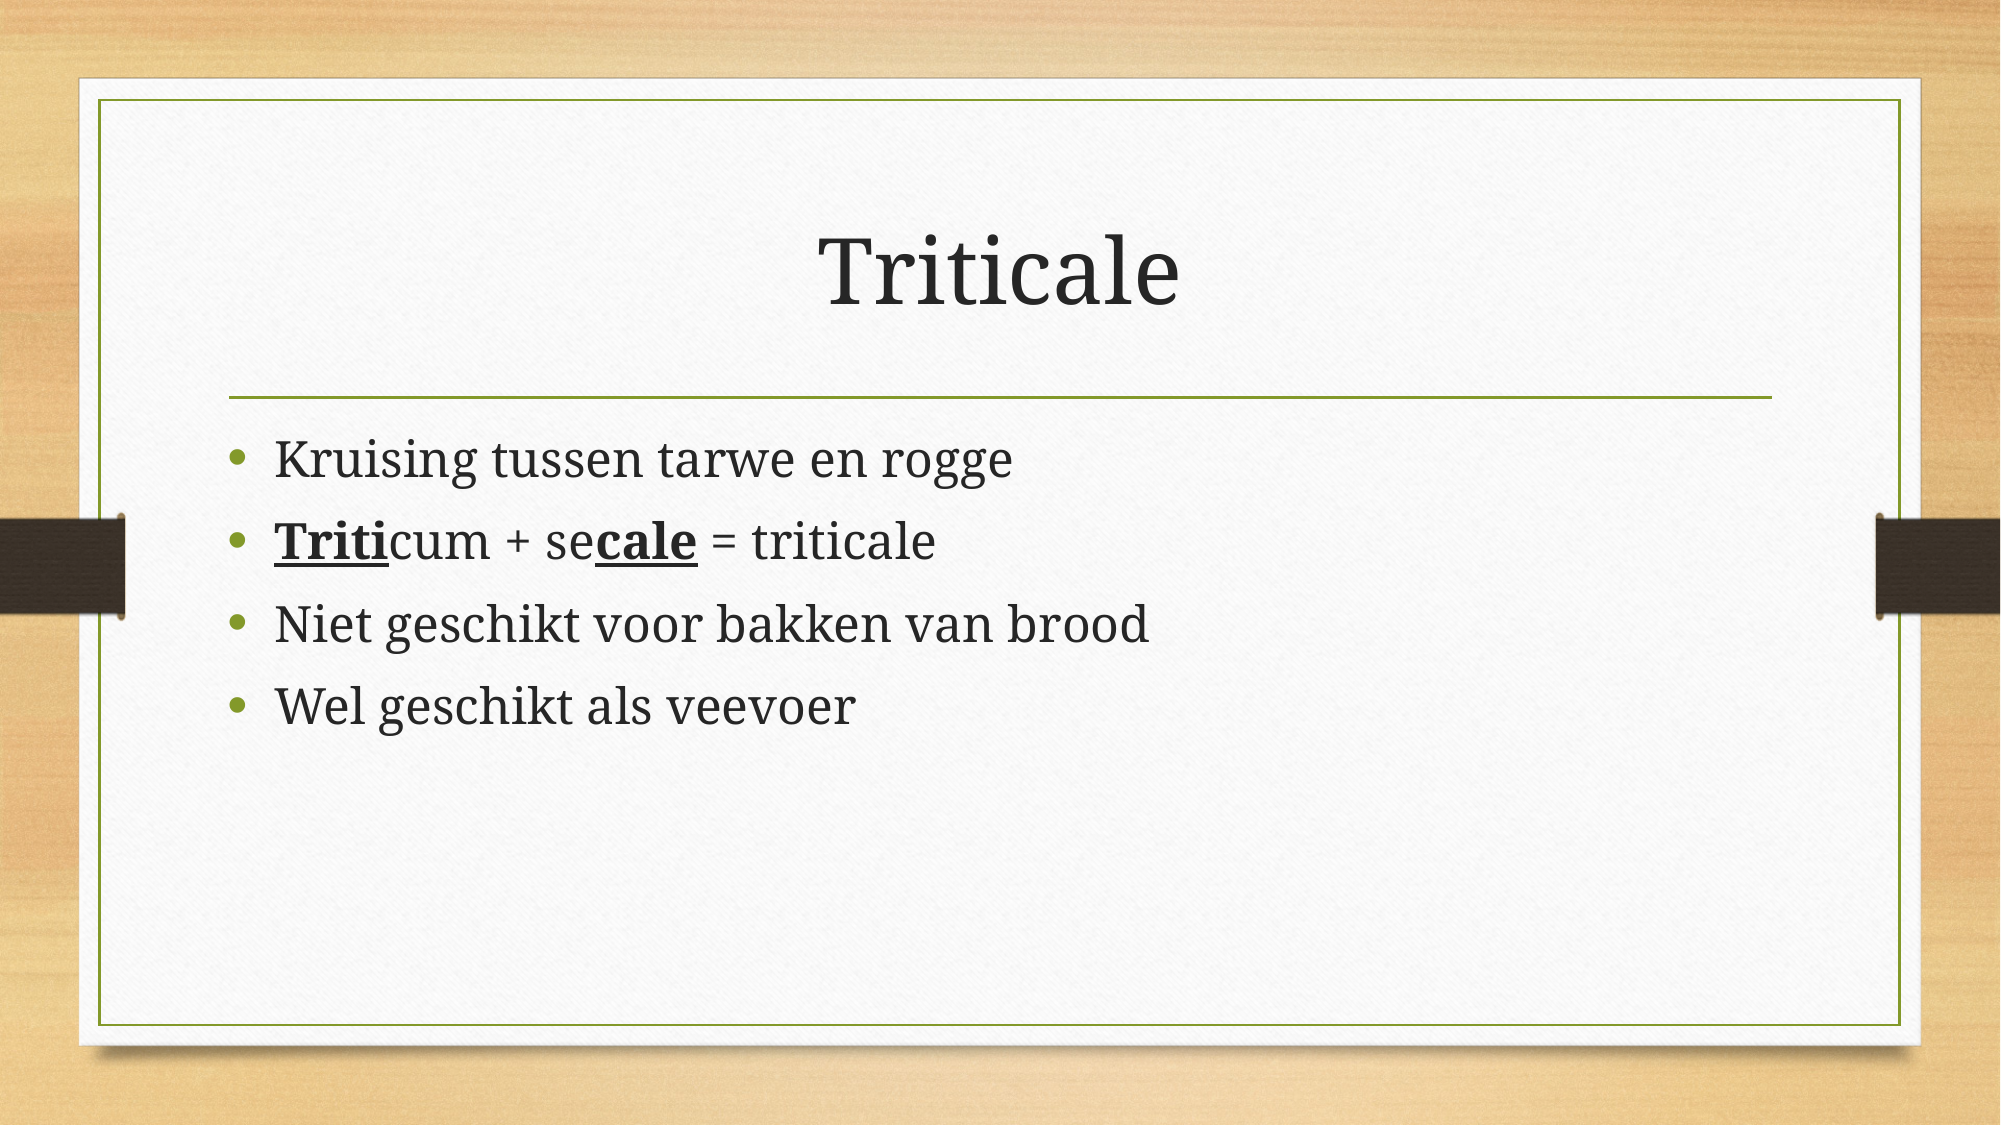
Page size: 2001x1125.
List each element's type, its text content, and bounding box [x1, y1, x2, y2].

picture [0, 0, 2001, 1125]
list Kruising tussen tarwe en rogge Triticum + secale = triticale Niet geschikt voor bakken van brood Wel geschikt als veevoer [212, 419, 1788, 964]
title Triticale [212, 161, 1788, 375]
